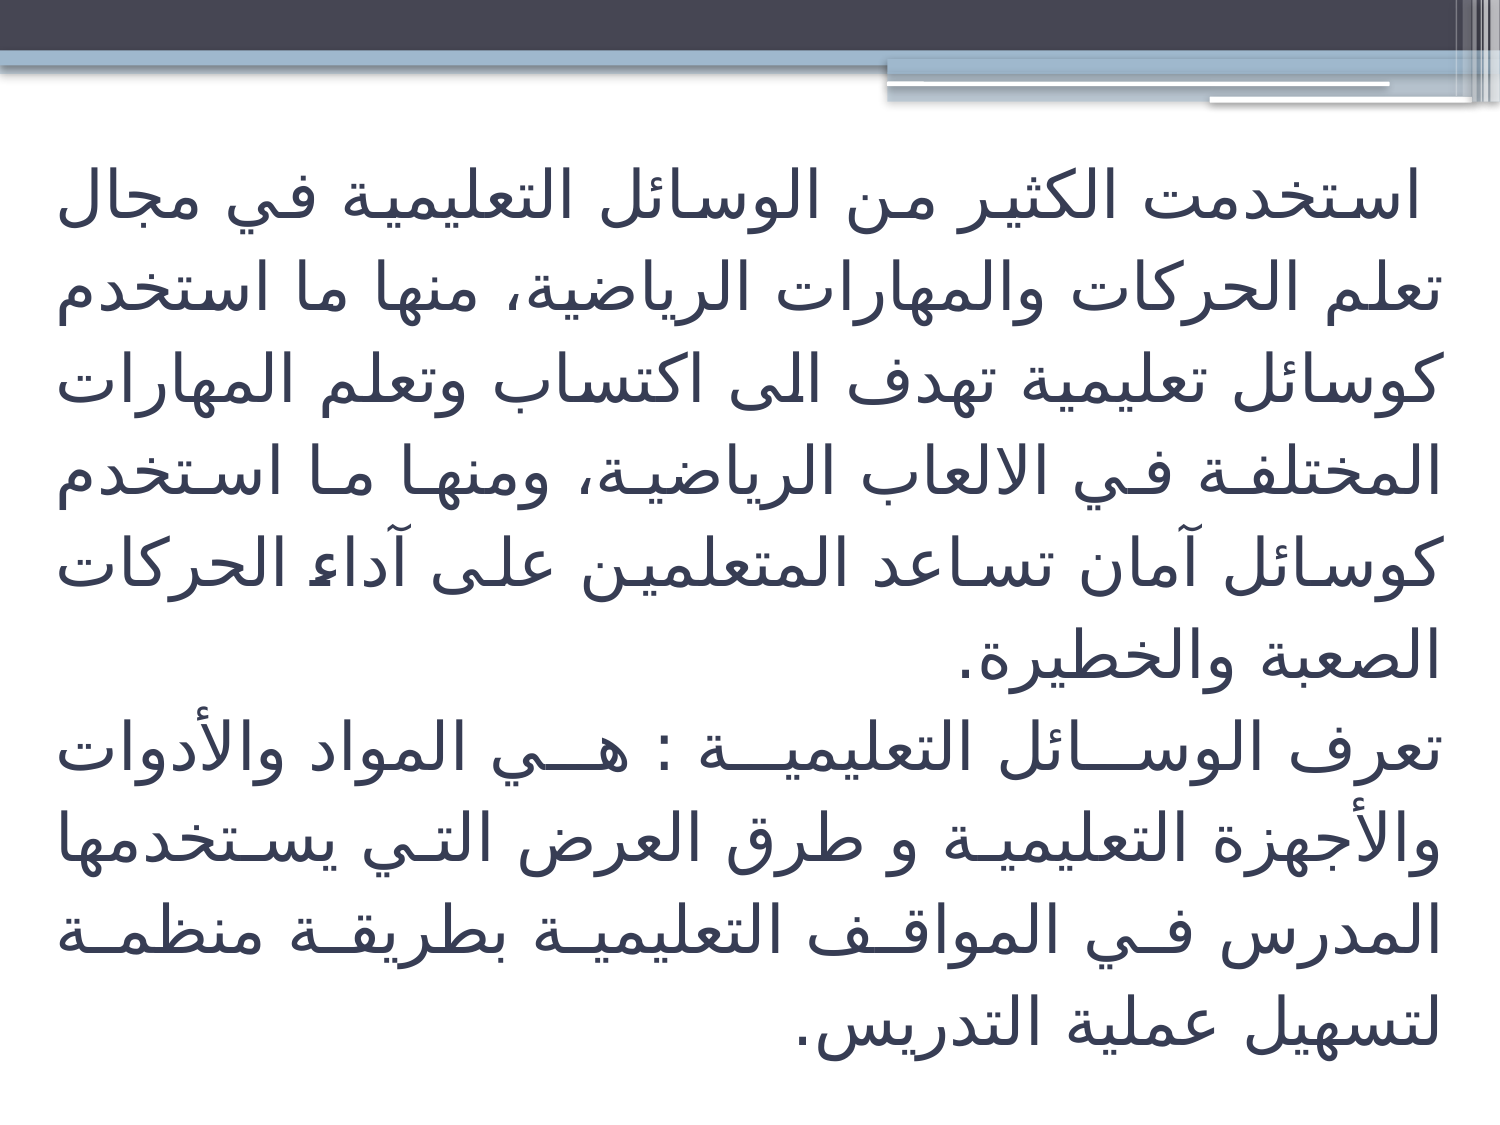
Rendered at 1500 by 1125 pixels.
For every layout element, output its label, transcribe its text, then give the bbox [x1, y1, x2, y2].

text_box استخدمت الكثير من الوسائل التعليمية في مجال تعلم الحركات والمهارات الرياضية، منها ما استخدم كوسائل تعليمية تهدف الى اكتساب وتعلم المهارات المختلفة في الالعاب الرياضية، ومنها ما استخدم كوسائل آمان تساعد المتعلمين على آداء الحركات الصعبة والخطيرة. تعرف الوسائل التعليمية : هي المواد والأدوات والأجهزة التعليمية و طرق العرض التي يستخدمها المدرس في المواقف التعليمية بطريقة منظمة لتسهيل عملية التدريس. [41, 132, 1459, 1067]
